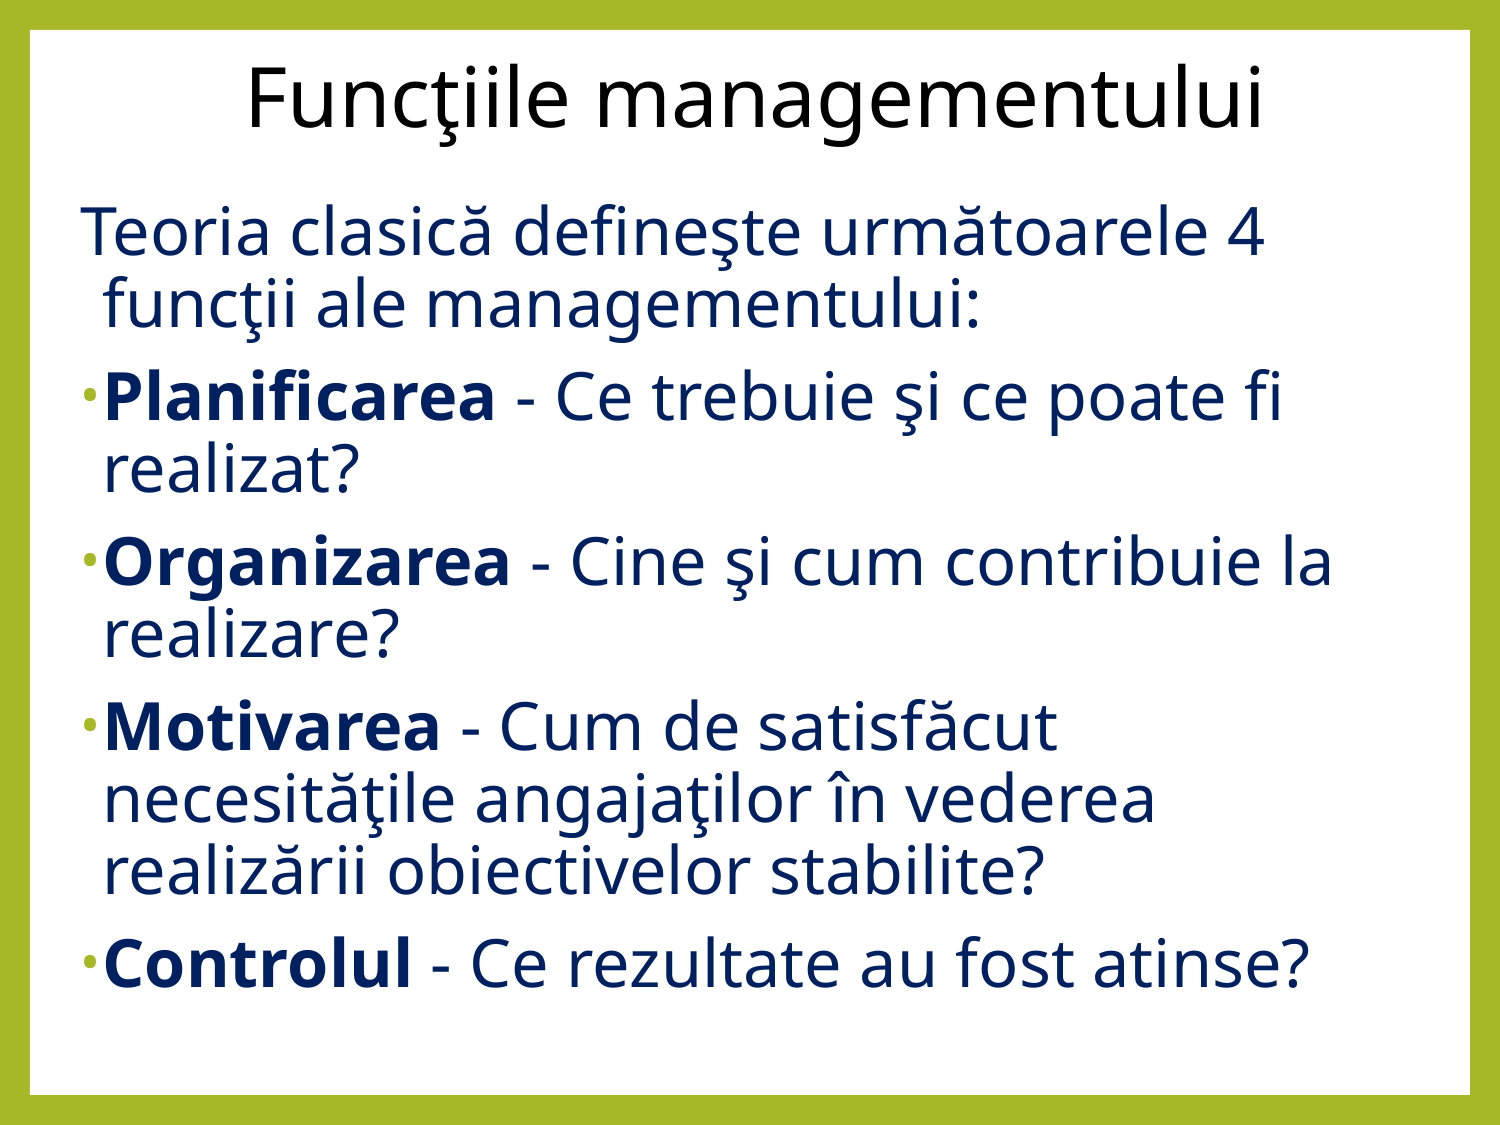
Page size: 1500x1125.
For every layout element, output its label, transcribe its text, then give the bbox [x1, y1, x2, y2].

title Funcţiile managementului [148, 40, 1364, 161]
list Teoria clasică defineşte următoarele 4 funcţii ale managementului: Planificarea - Ce trebuie şi ce poate fi realizat? Organizarea - Cine şi cum contribuie la realizare? Motivarea - Cum de satisfăcut necesităţile angajaţilor în vederea realizării obiectivelor stabilite? Controlul - Ce rezultate au fost atinse? [59, 190, 1443, 1053]
